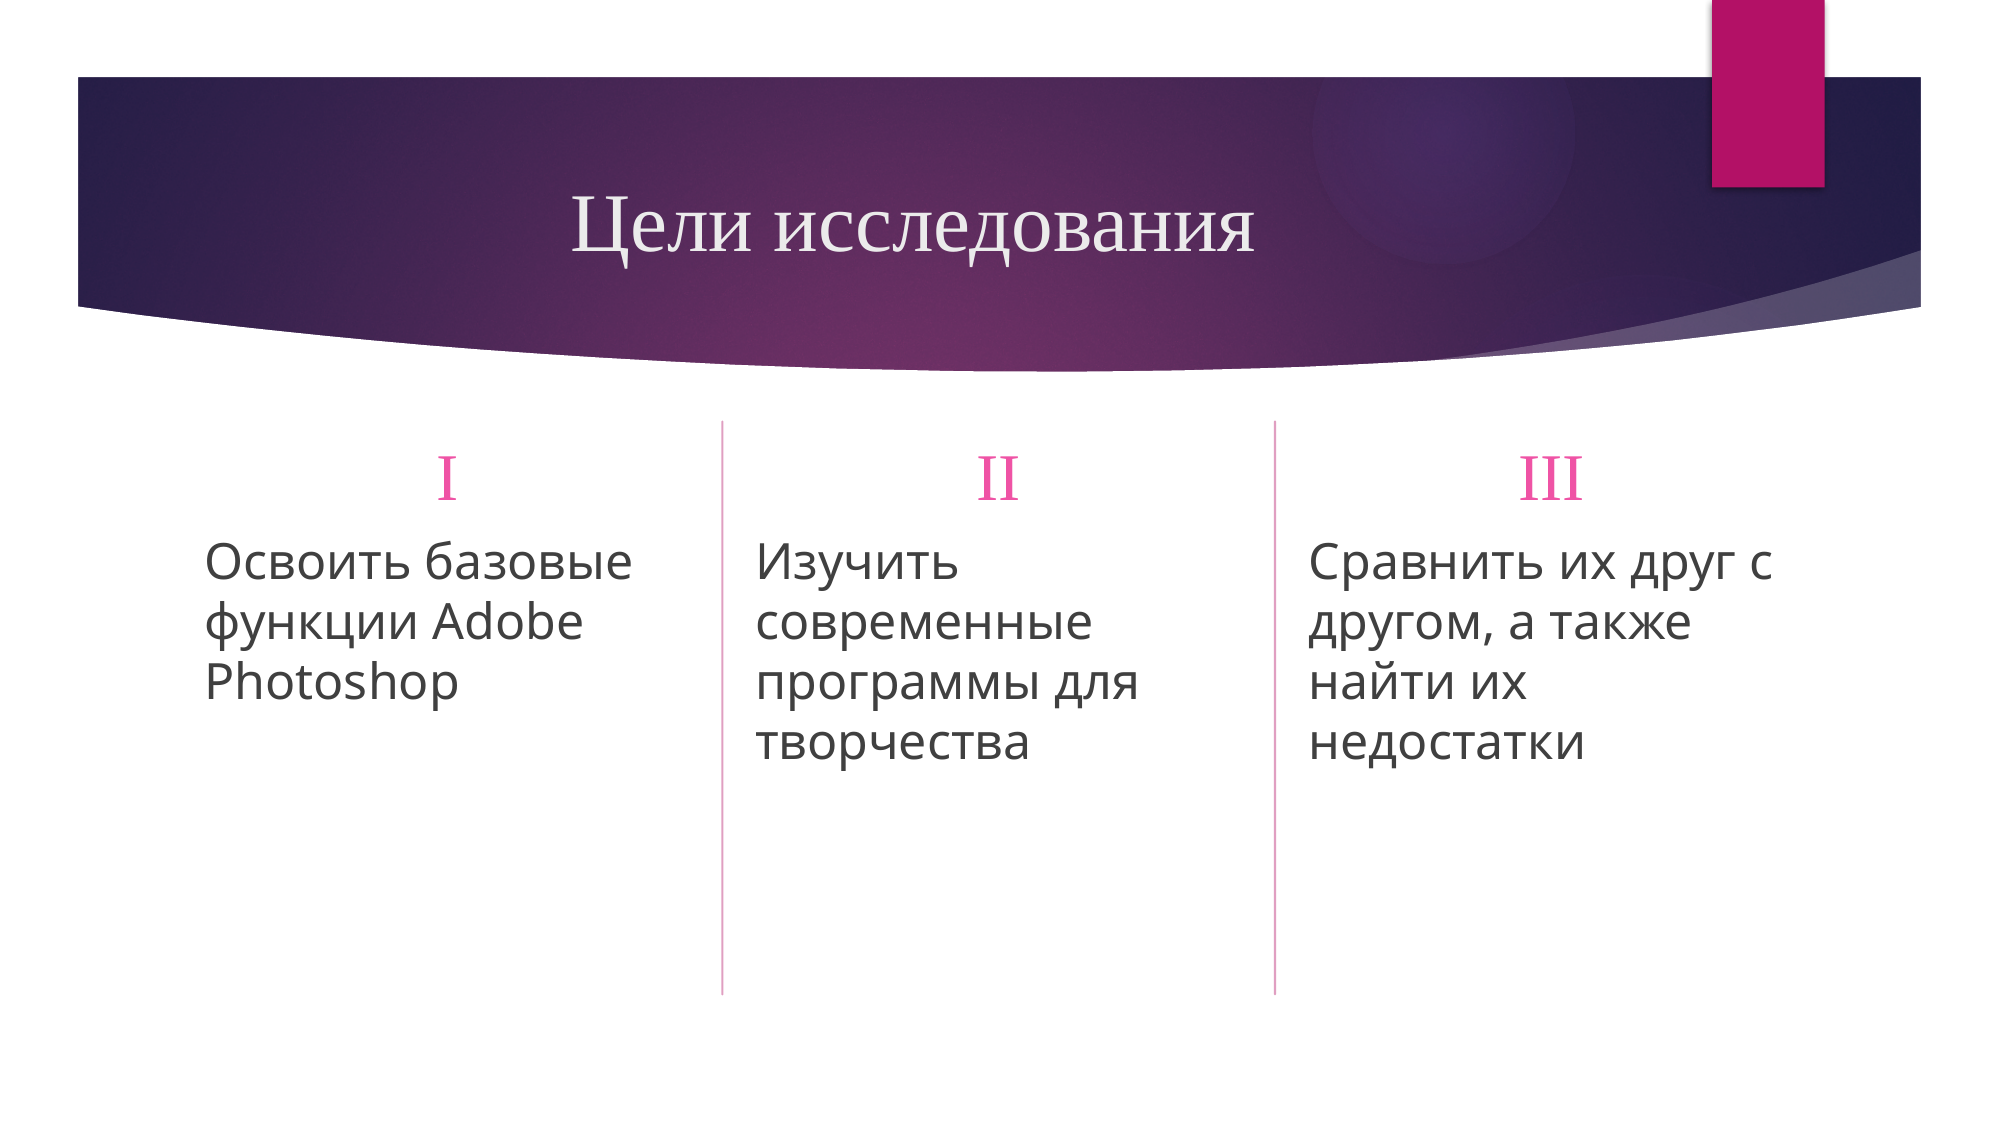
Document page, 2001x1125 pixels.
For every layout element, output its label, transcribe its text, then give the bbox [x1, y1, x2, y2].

list Освоить базовые функции Adobe Photoshop [189, 521, 705, 989]
list Сравнить их друг с другом, а также найти их недостатки [1294, 521, 1810, 989]
list III [1293, 427, 1810, 522]
list Изучить современные программы для творчества [740, 521, 1257, 989]
list I [189, 427, 705, 521]
list II [740, 427, 1257, 521]
title Цели исследования [189, 159, 1638, 276]
